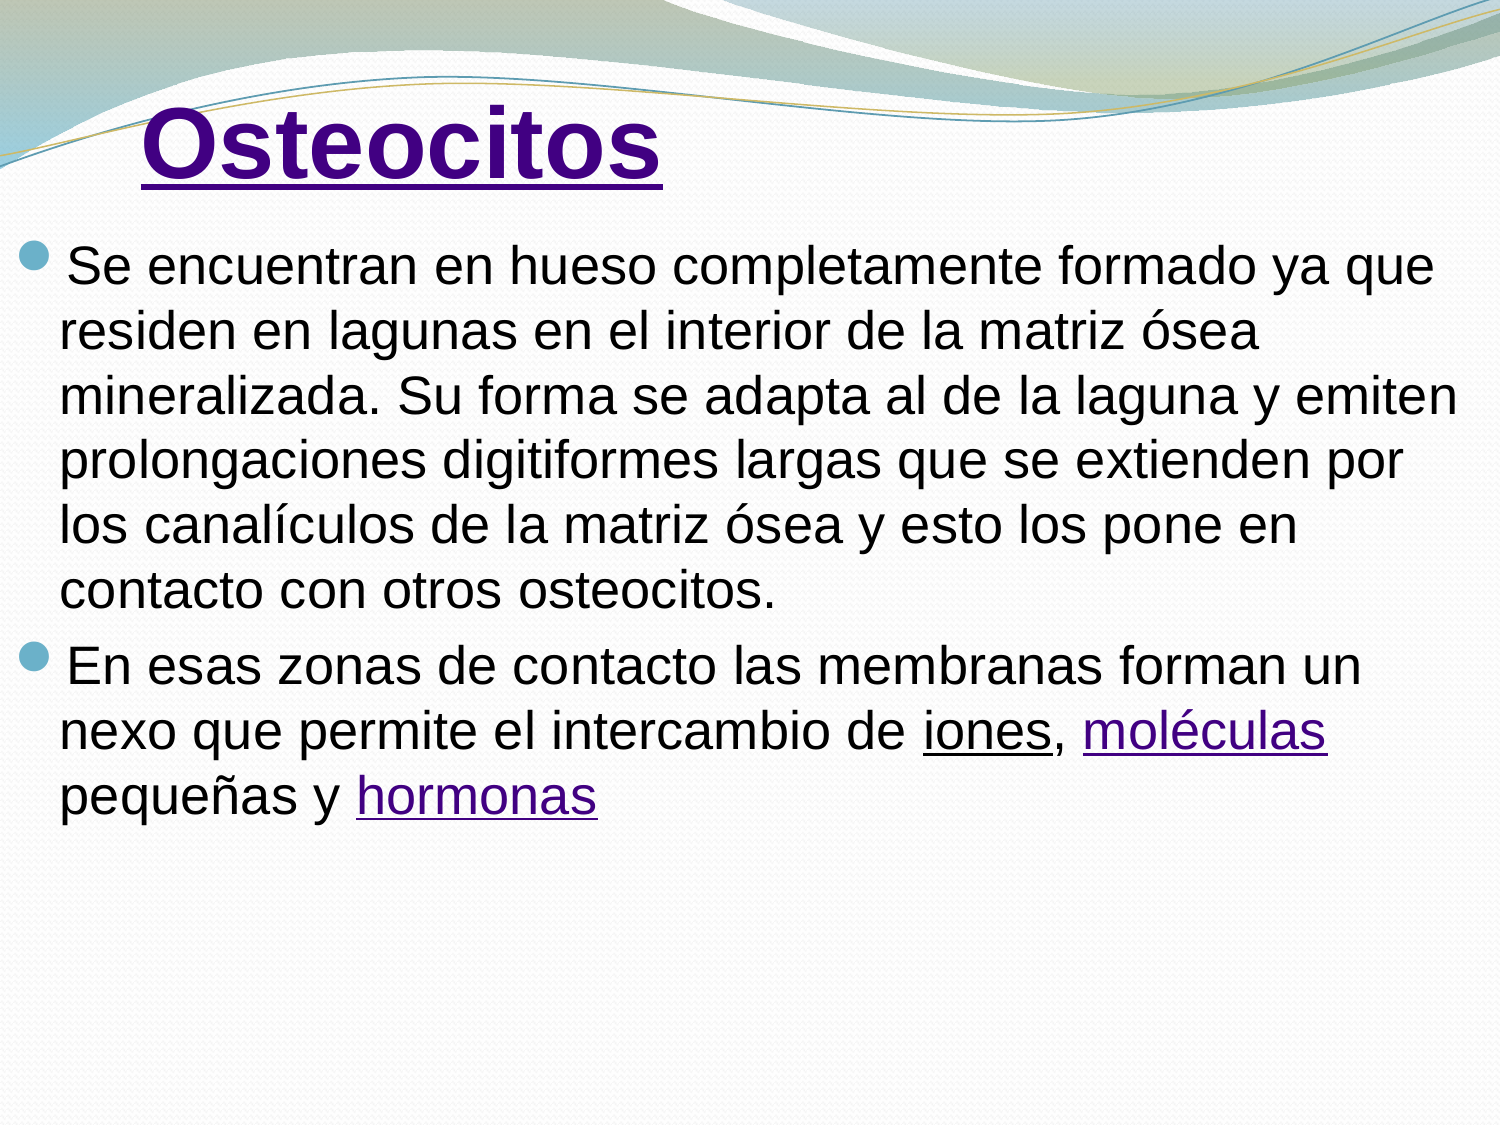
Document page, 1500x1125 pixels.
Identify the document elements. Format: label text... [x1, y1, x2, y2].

list Se encuentran en hueso completamente formado ya que residen en lagunas en el interior de la matriz ósea mineralizada. Su forma se adapta al de la laguna y emiten prolongaciones digitiformes largas que se extienden por los canalículos de la matriz ósea y esto los pone en contacto con otros osteocitos. En esas zonas de contacto las membranas forman un nexo que permite el intercambio de iones, moléculas pequeñas y hormonas [0, 222, 1500, 1125]
title Osteocitos [140, 70, 1425, 200]
